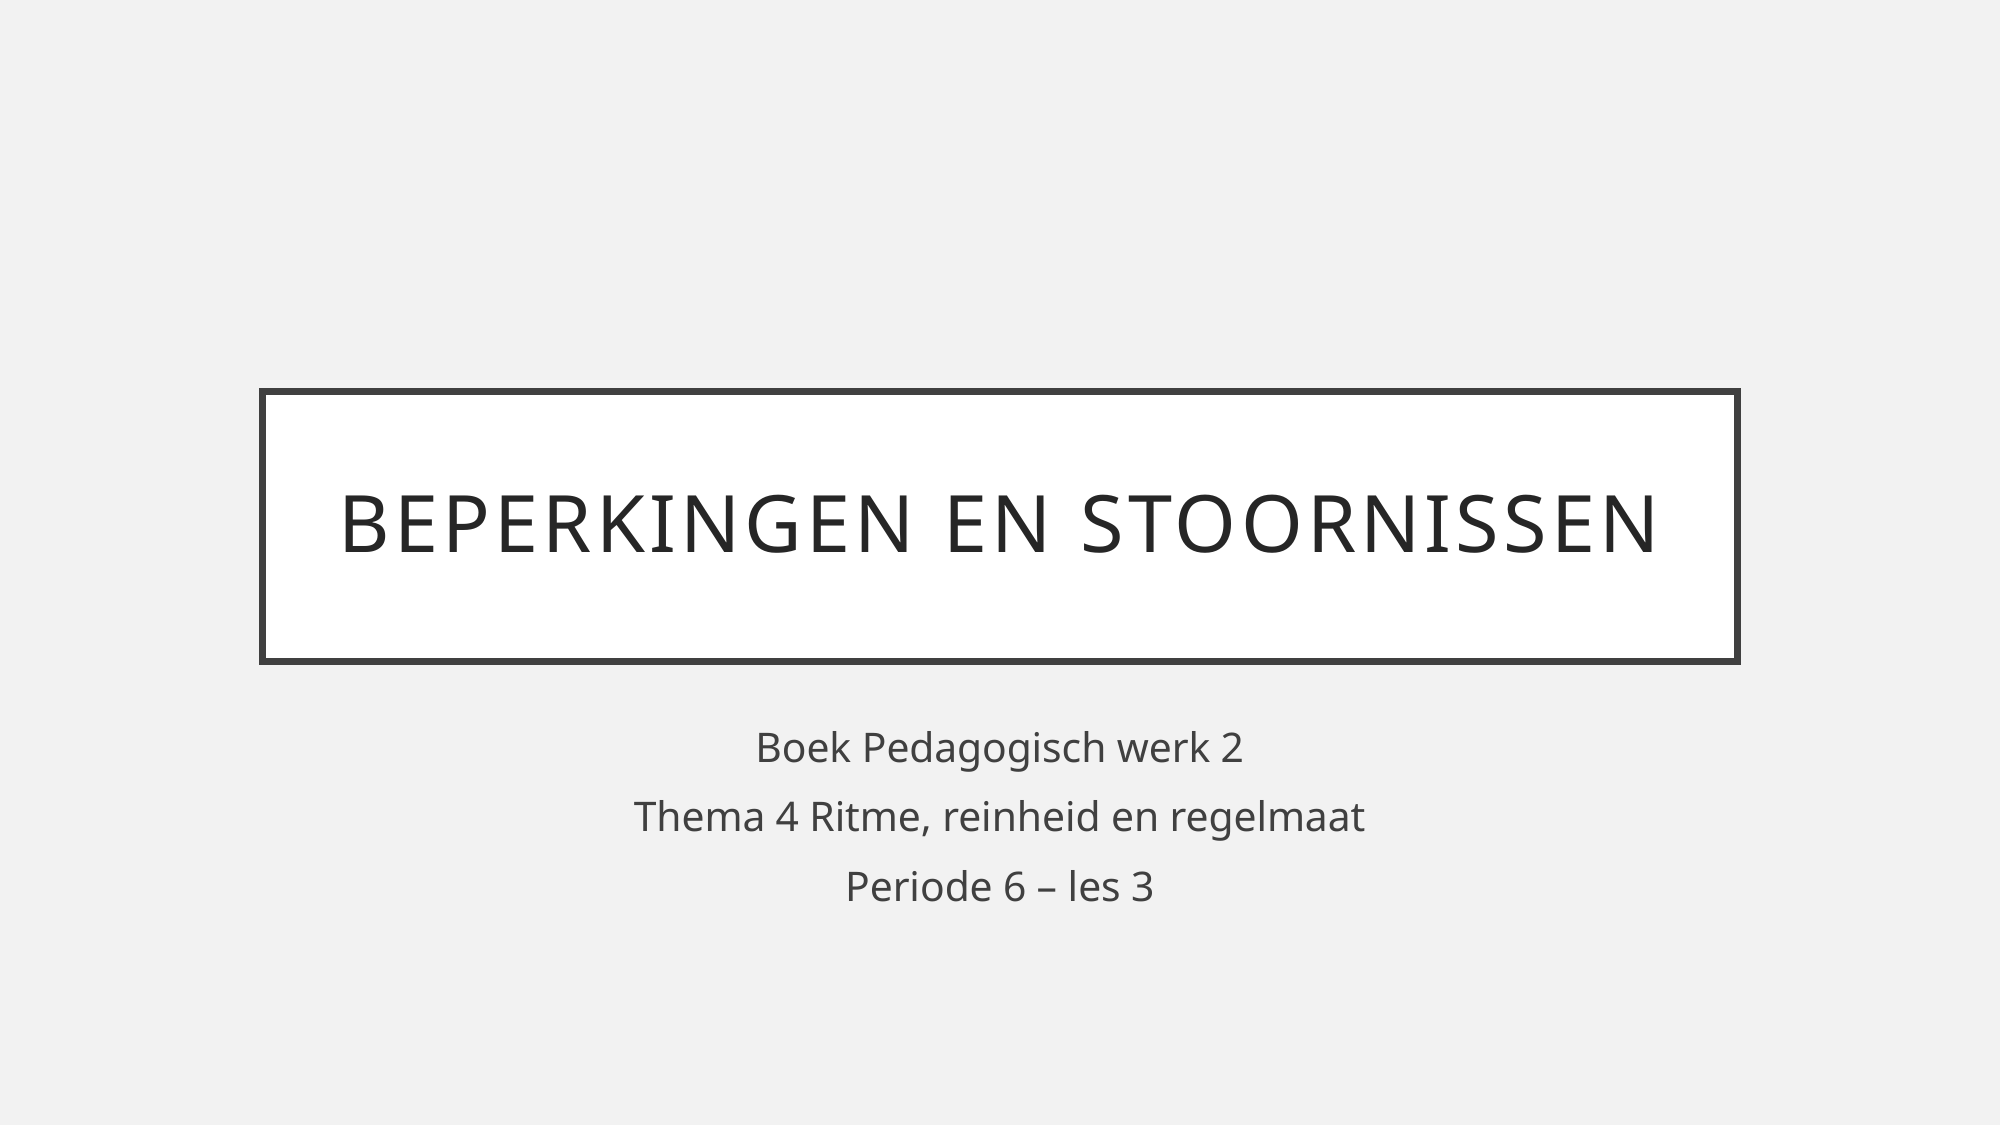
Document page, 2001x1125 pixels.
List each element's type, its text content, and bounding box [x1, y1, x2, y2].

subtitle Boek Pedagogisch werk 2 Thema 4 Ritme, reinheid en regelmaat Periode 6 – les 3 [442, 713, 1558, 918]
title Beperkingen en stoornissen [259, 388, 1741, 665]
